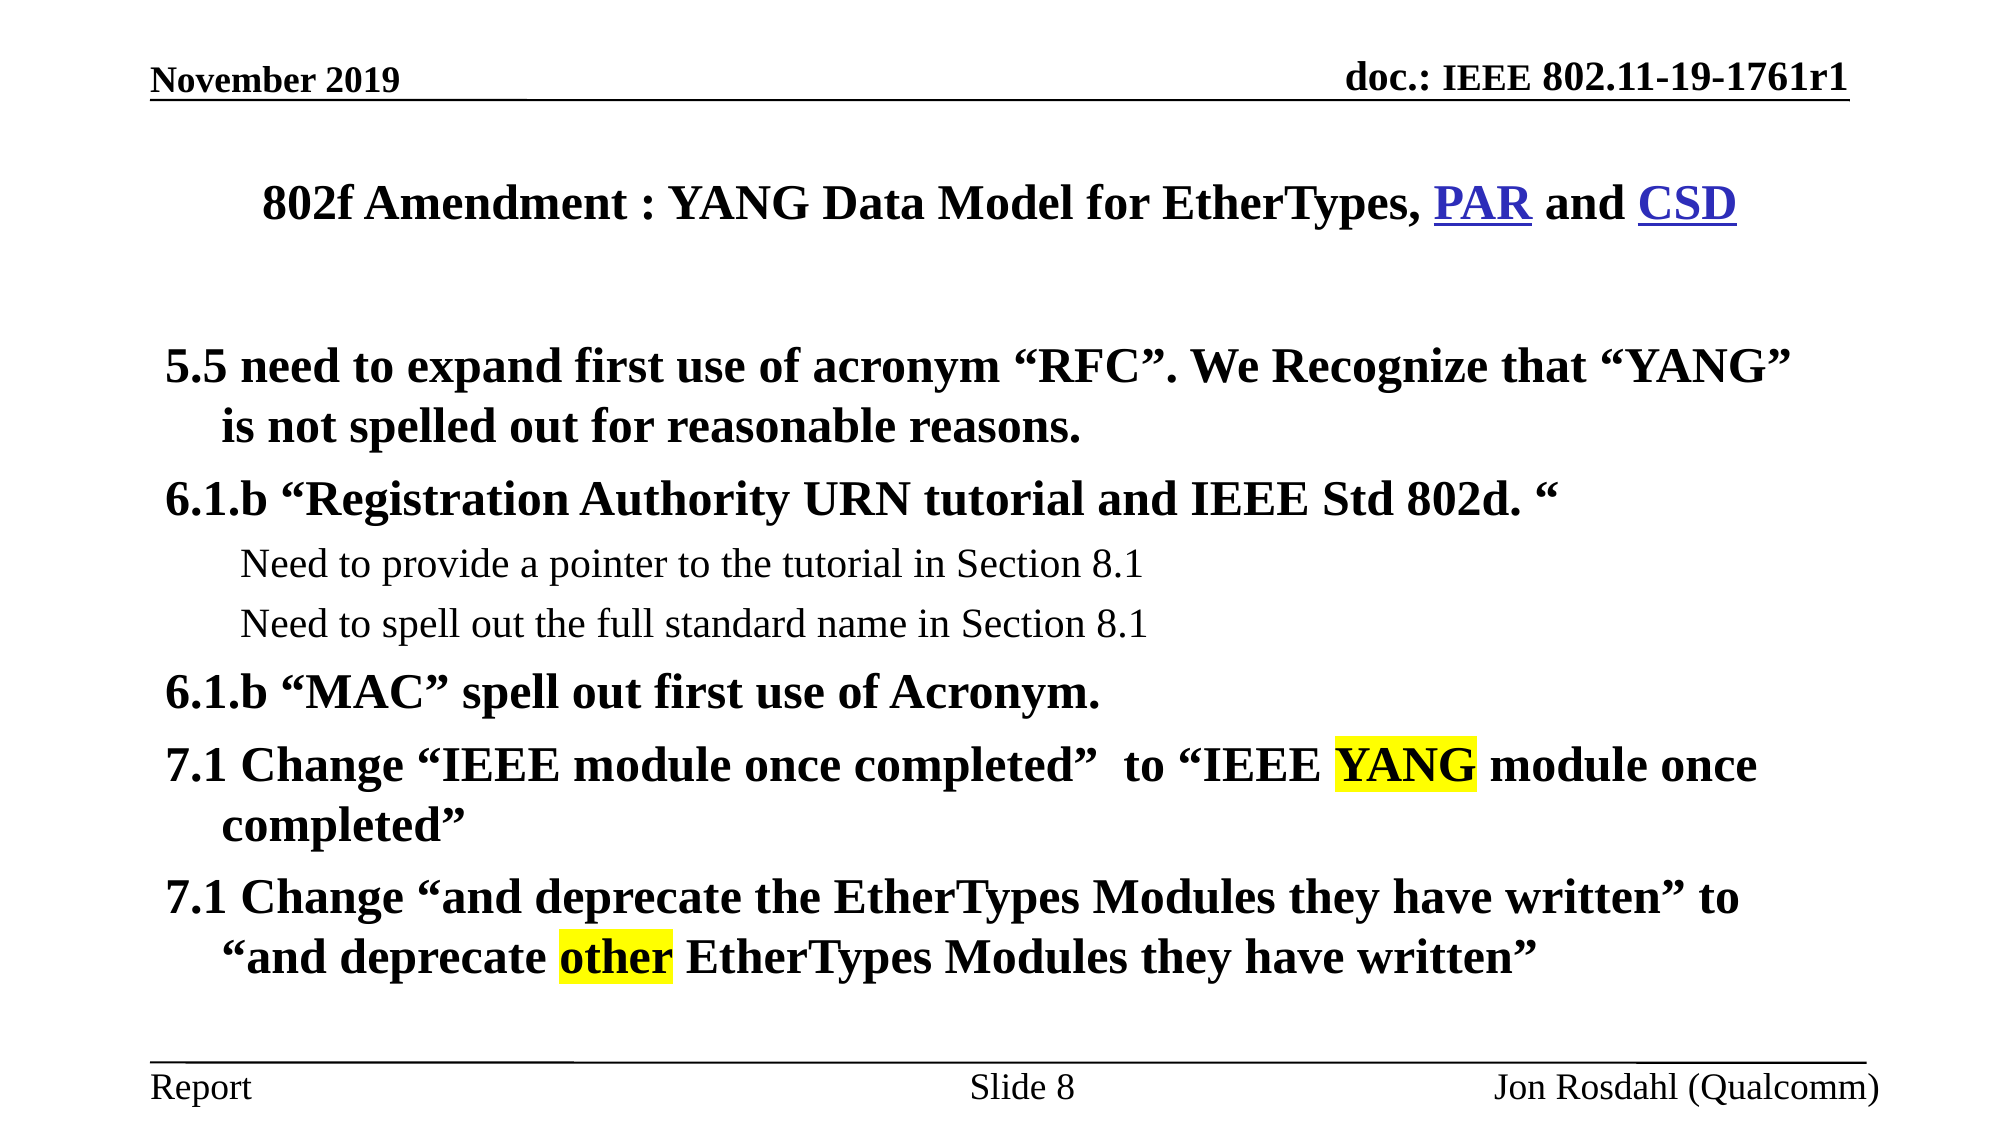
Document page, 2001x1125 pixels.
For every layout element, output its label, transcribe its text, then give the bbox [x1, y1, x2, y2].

list 5.5 need to expand first use of acronym “RFC”. We Recognize that “YANG” is not spelled out for reasonable reasons. 6.1.b “Registration Authority URN tutorial and IEEE Std 802d. “ Need to provide a pointer to the tutorial in Section 8.1 Need to spell out the full standard name in Section 8.1 6.1.b “MAC” spell out first use of Acronym. 7.1 Change “IEEE module once completed” to “IEEE YANG module once completed” 7.1 Change “and deprecate the EtherTypes Modules they have written” to “and deprecate other EtherTypes Modules they have written” [149, 324, 1850, 1000]
footer Jon Rosdahl (Qualcomm) [1436, 1061, 1881, 1108]
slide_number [149, 49, 431, 100]
slide_number Slide 8 [950, 1061, 1095, 1125]
title 802f Amendment : YANG Data Model for EtherTypes, PAR and CSD [149, 112, 1850, 288]
